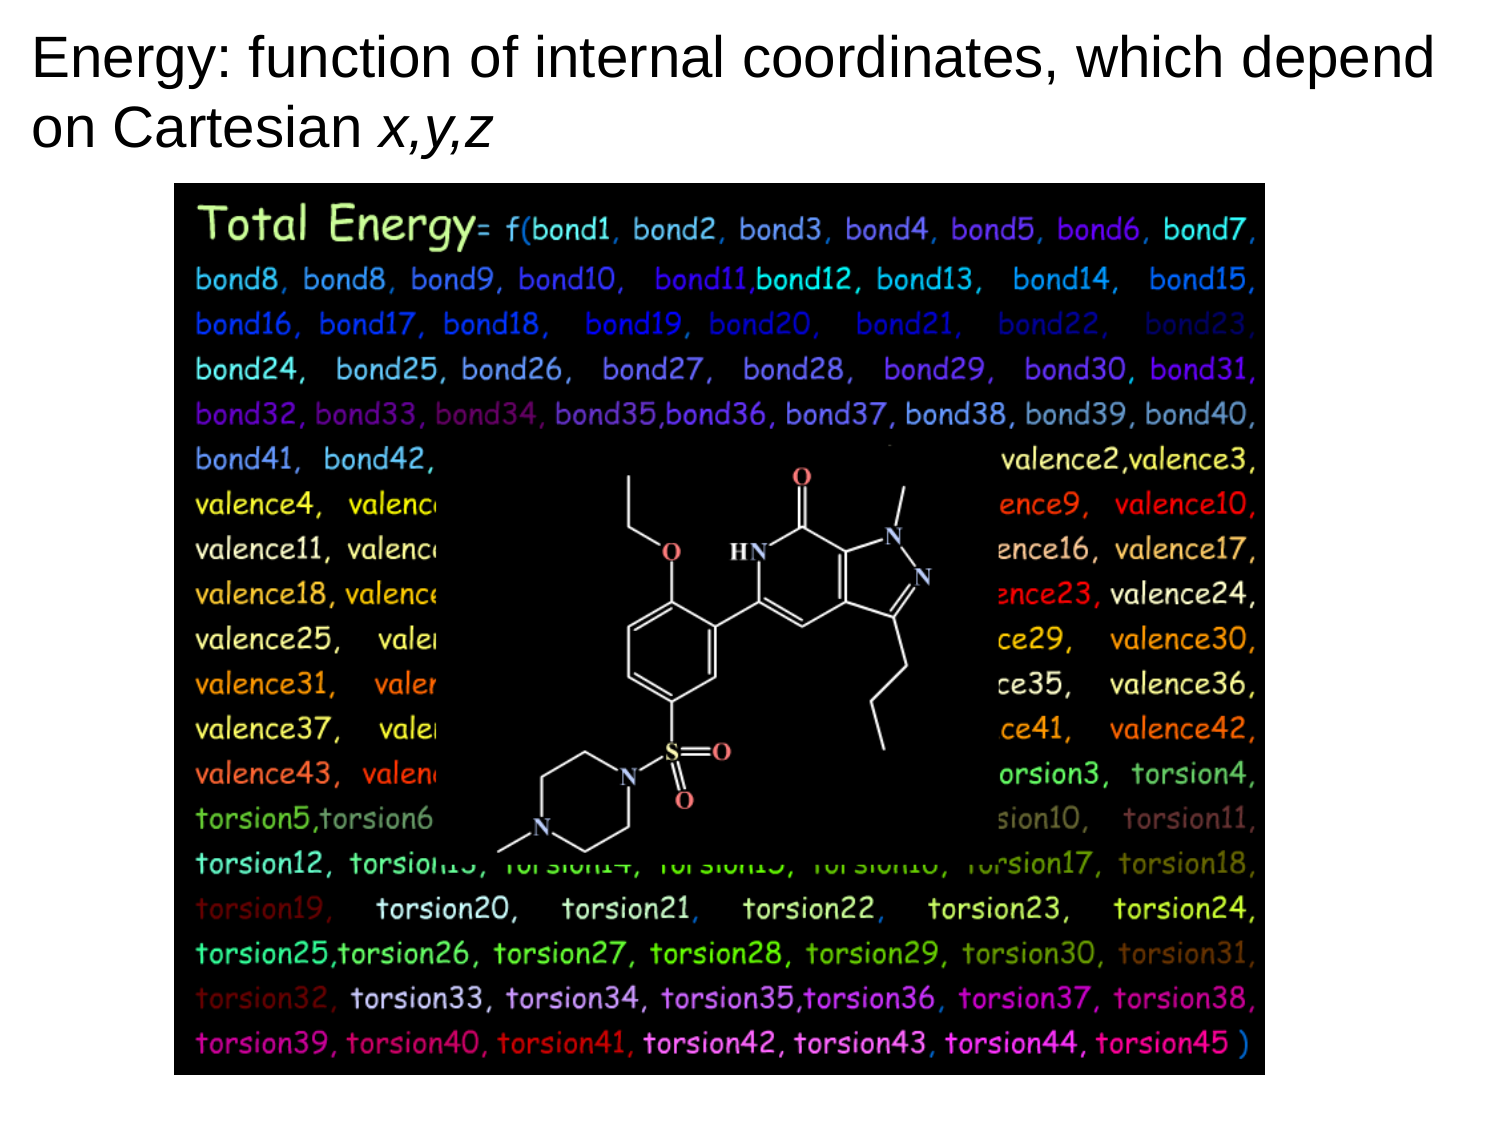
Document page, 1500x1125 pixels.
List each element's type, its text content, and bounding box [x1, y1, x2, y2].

text_box Energy: function of internal coordinates, which depend on Cartesian x,y,z [16, 12, 1478, 167]
picture [174, 183, 1265, 1076]
